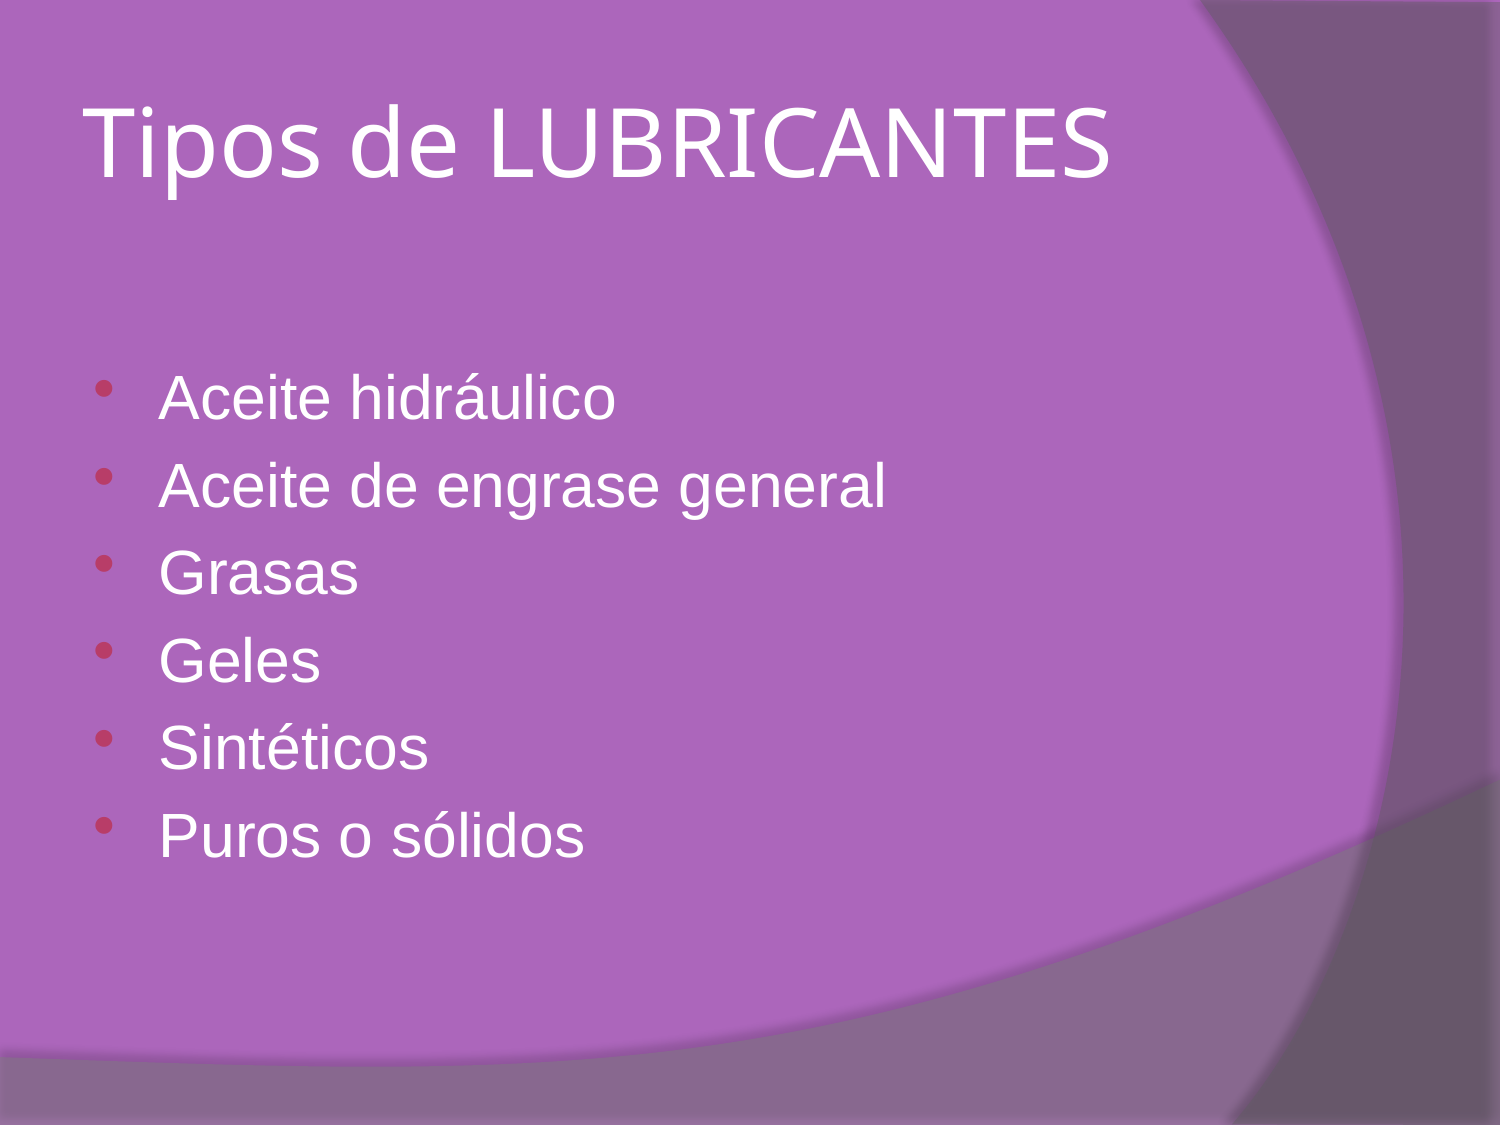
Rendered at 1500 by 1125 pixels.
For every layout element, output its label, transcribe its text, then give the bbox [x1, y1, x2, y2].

title Tipos de LUBRICANTES [75, 45, 1300, 233]
list Aceite hidráulico Aceite de engrase general Grasas Geles Sintéticos Puros o sólidos [75, 262, 1300, 1005]
